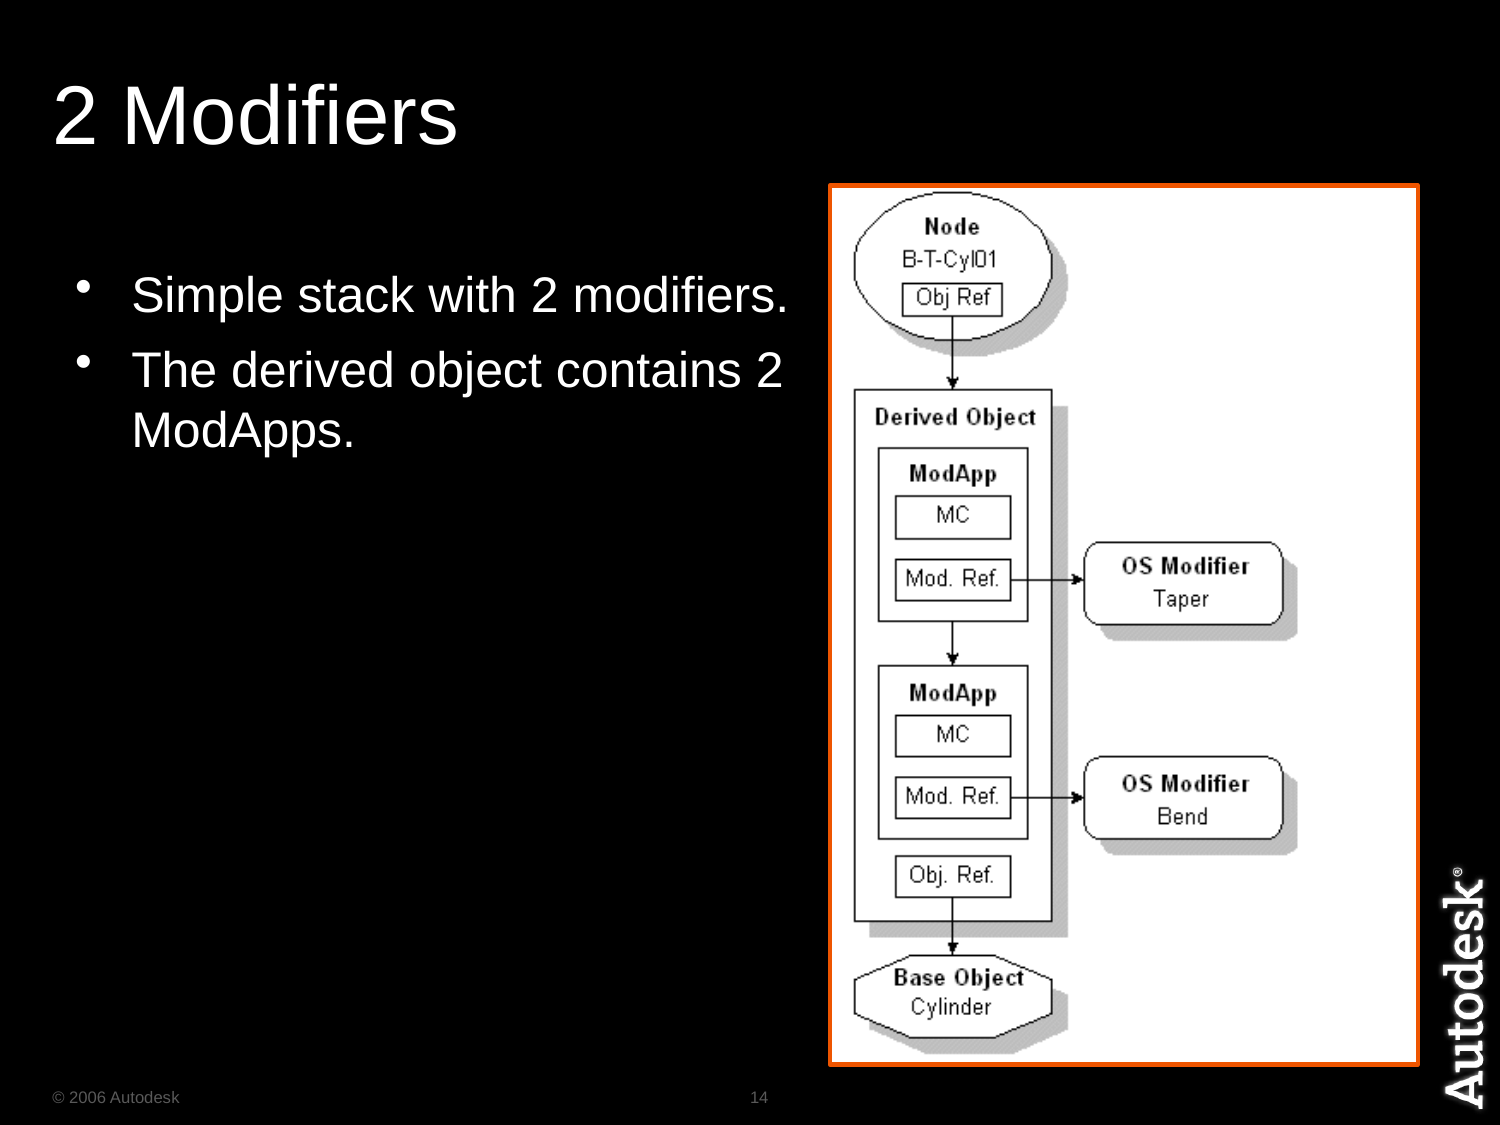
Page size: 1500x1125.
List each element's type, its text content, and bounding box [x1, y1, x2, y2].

picture [831, 187, 1417, 1063]
title 2 Modifiers [52, 22, 1401, 211]
picture [1402, 0, 1500, 1125]
list Simple stack with 2 modifiers. The derived object contains 2 ModApps. [74, 262, 798, 1006]
